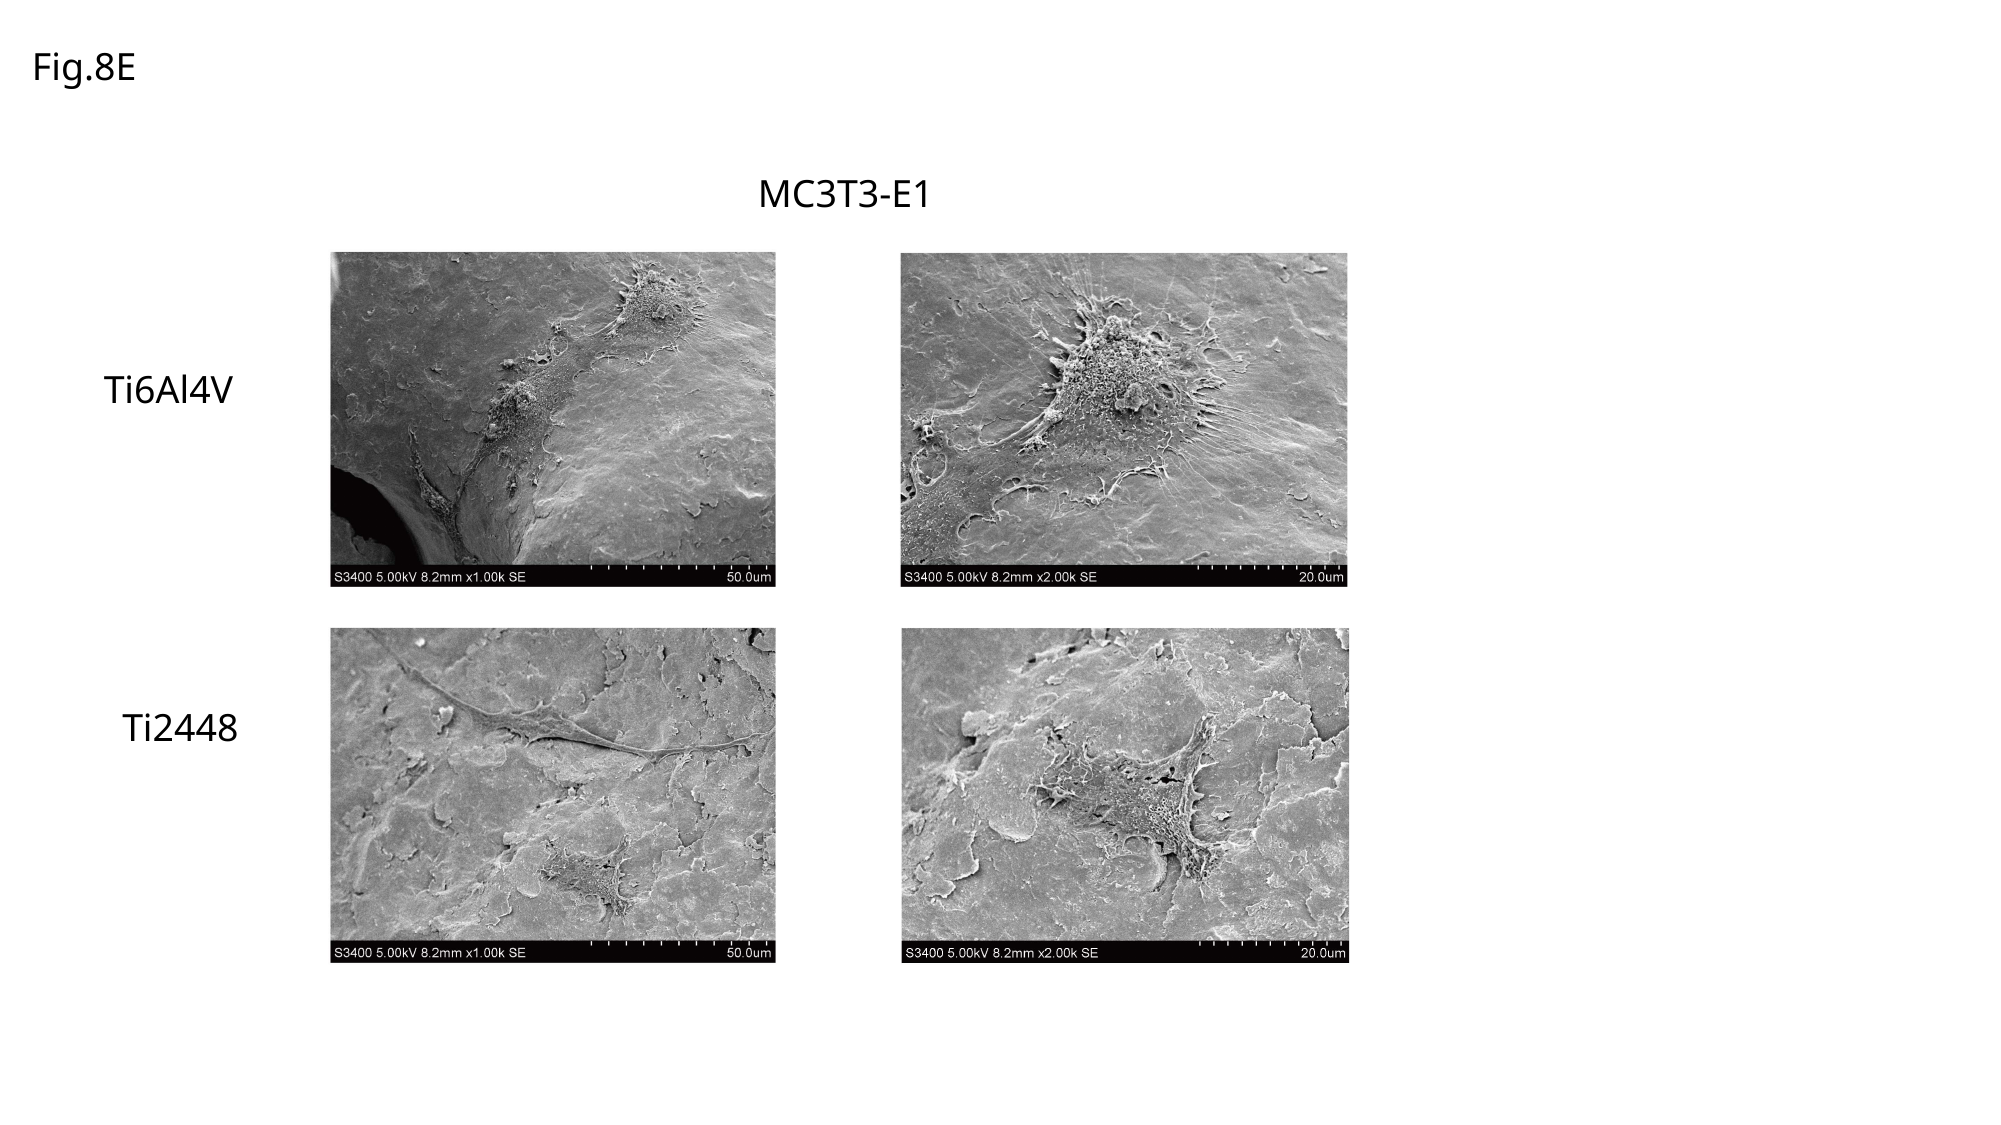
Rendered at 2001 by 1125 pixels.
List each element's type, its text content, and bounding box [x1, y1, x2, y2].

picture [328, 249, 777, 587]
text_box Ti2448 [107, 696, 254, 756]
text_box MC3T3-E1 [743, 162, 949, 222]
picture [328, 627, 777, 965]
text_box Fig.8E [17, 35, 152, 96]
picture [900, 627, 1350, 965]
picture [899, 250, 1348, 587]
text_box Ti6Al4V [88, 358, 249, 419]
